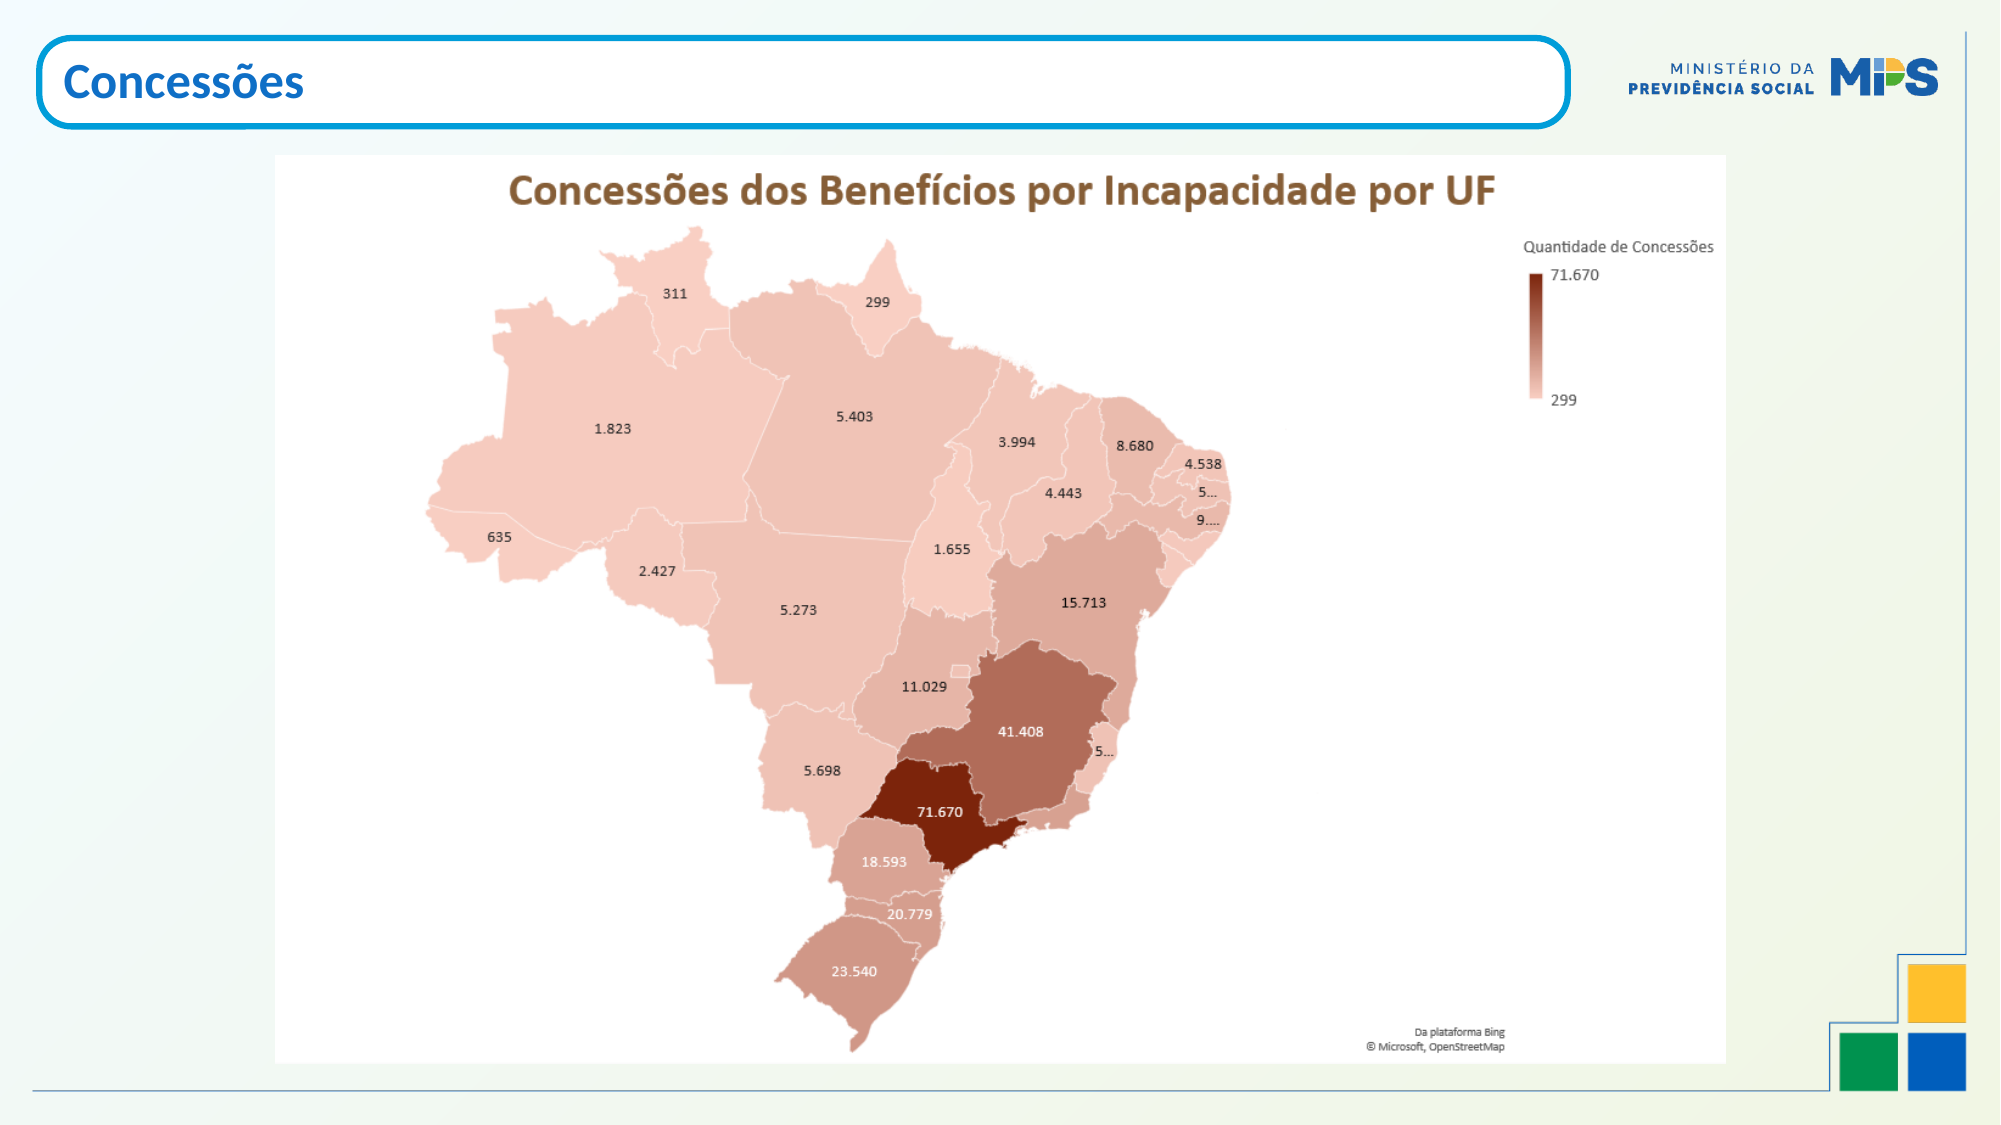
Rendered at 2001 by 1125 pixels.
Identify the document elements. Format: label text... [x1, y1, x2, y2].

text_box Concessões [37, 35, 1570, 129]
picture [0, 0, 2000, 1125]
